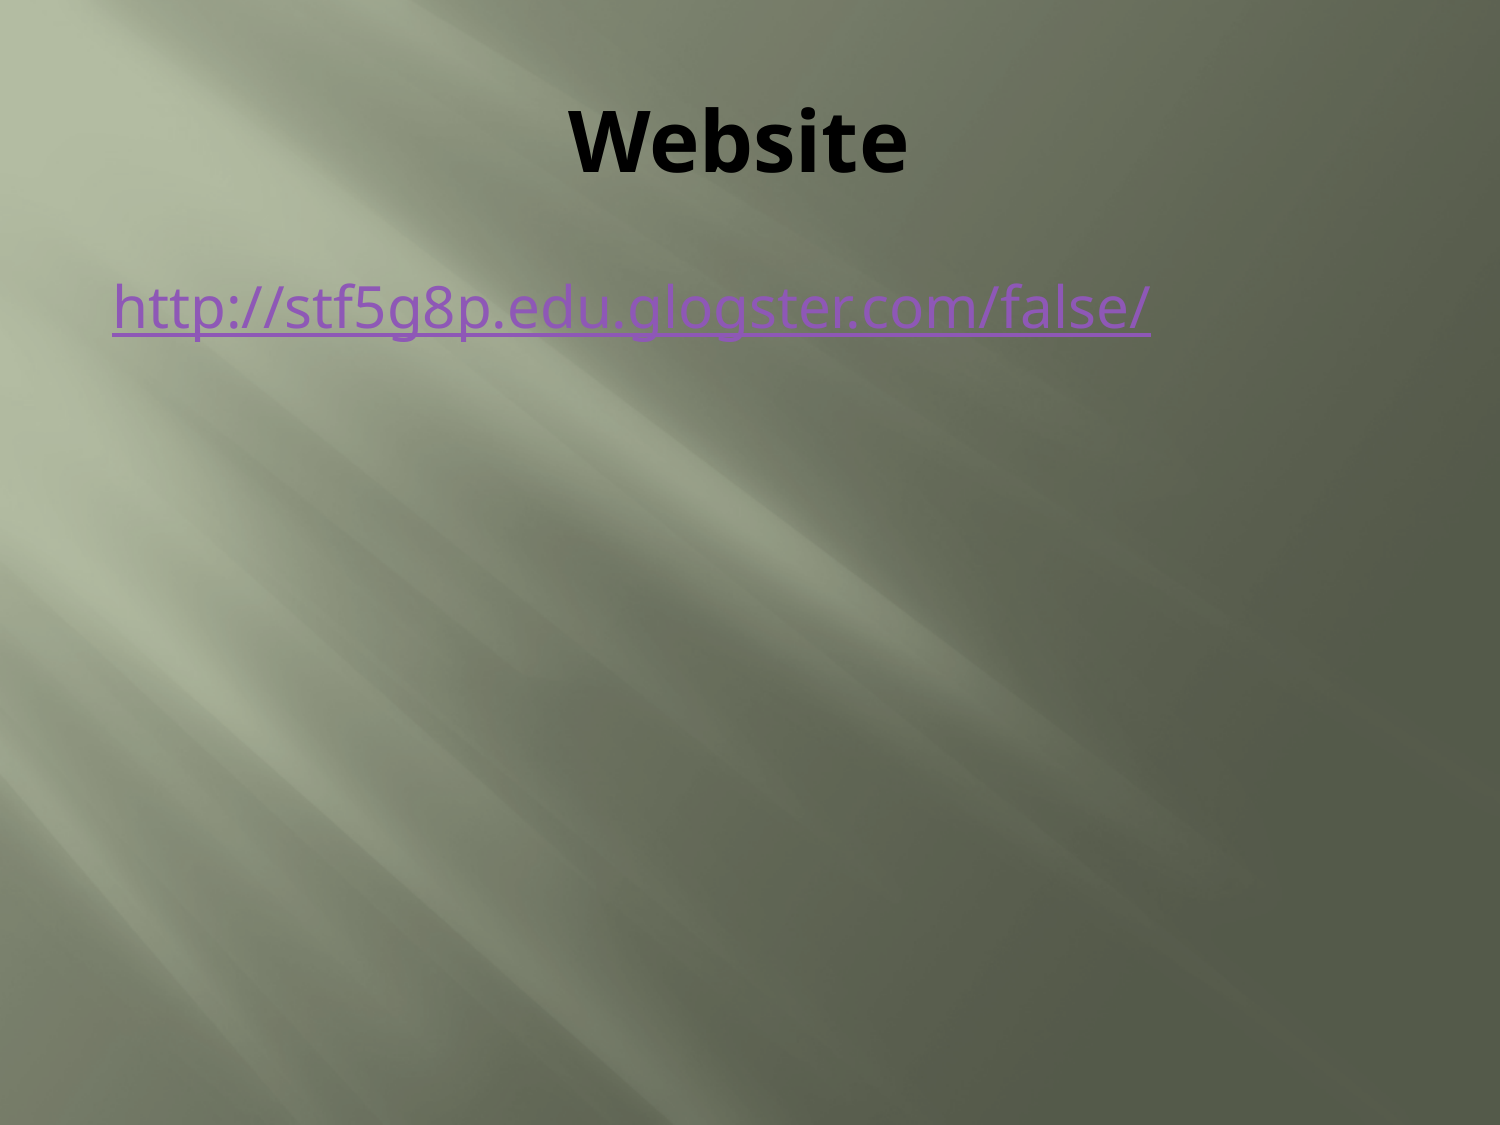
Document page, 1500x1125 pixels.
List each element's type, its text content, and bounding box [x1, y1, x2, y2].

list http://stf5g8p.edu.glogster.com/false/ [75, 262, 1425, 1035]
title Website [75, 45, 1425, 233]
